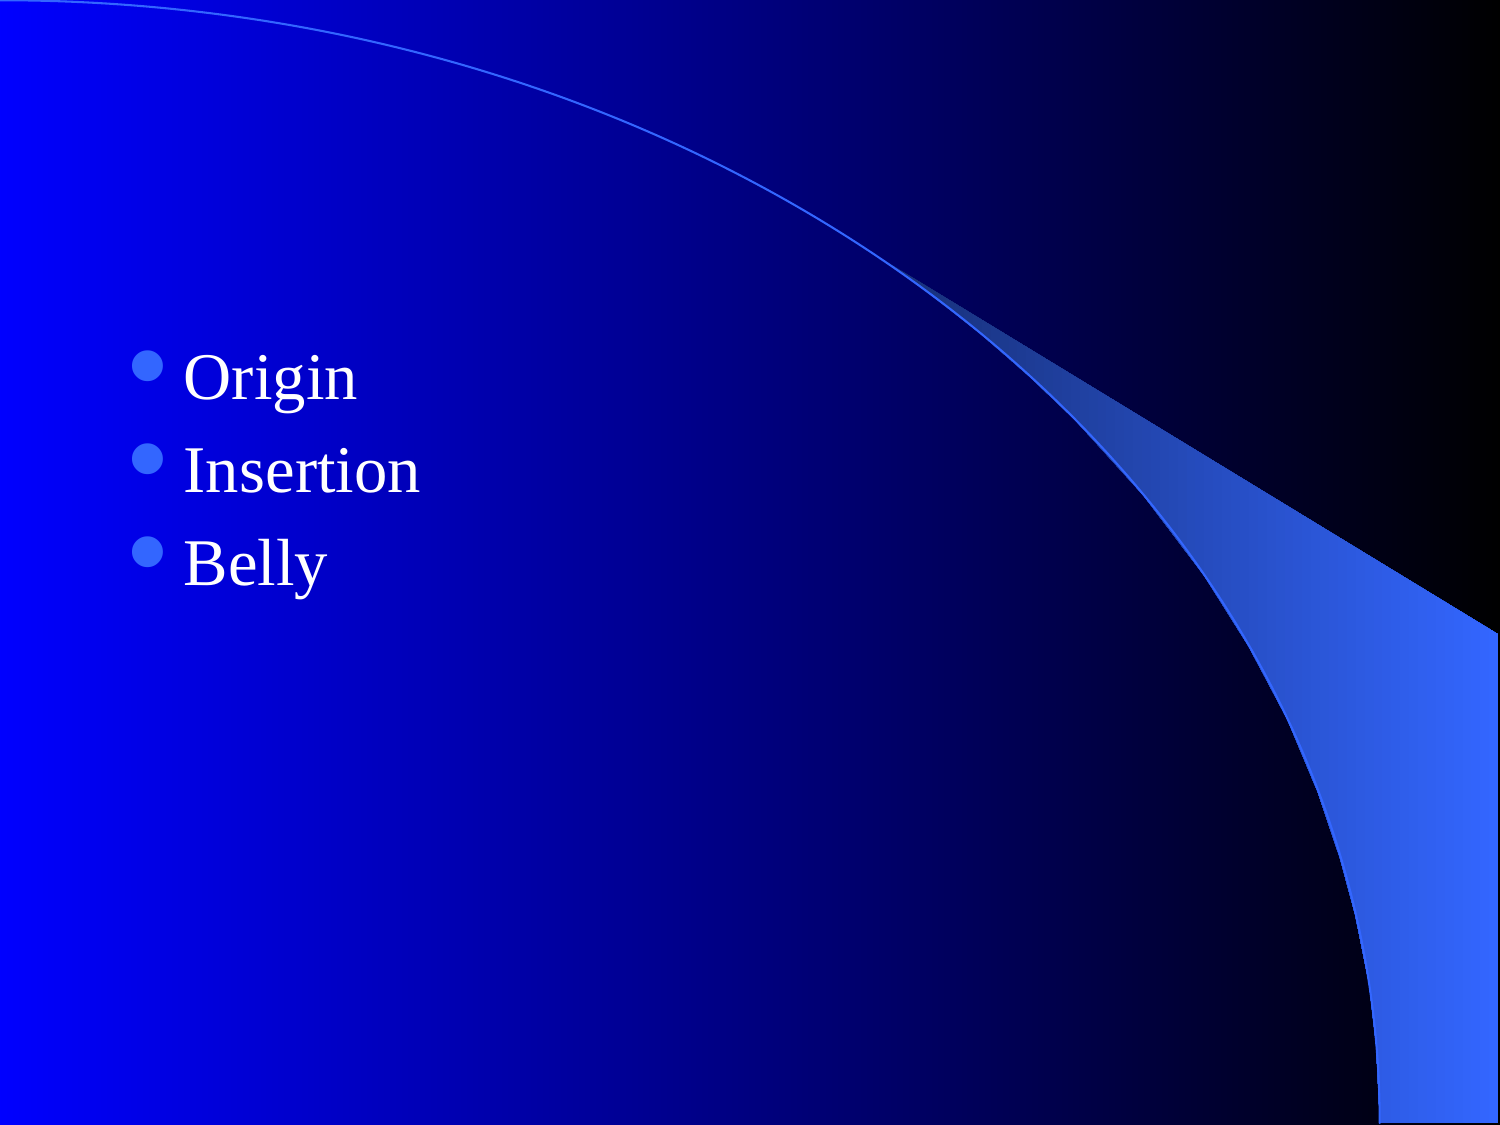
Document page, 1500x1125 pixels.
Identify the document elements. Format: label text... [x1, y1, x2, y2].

list Origin Insertion Belly [112, 324, 1388, 1000]
